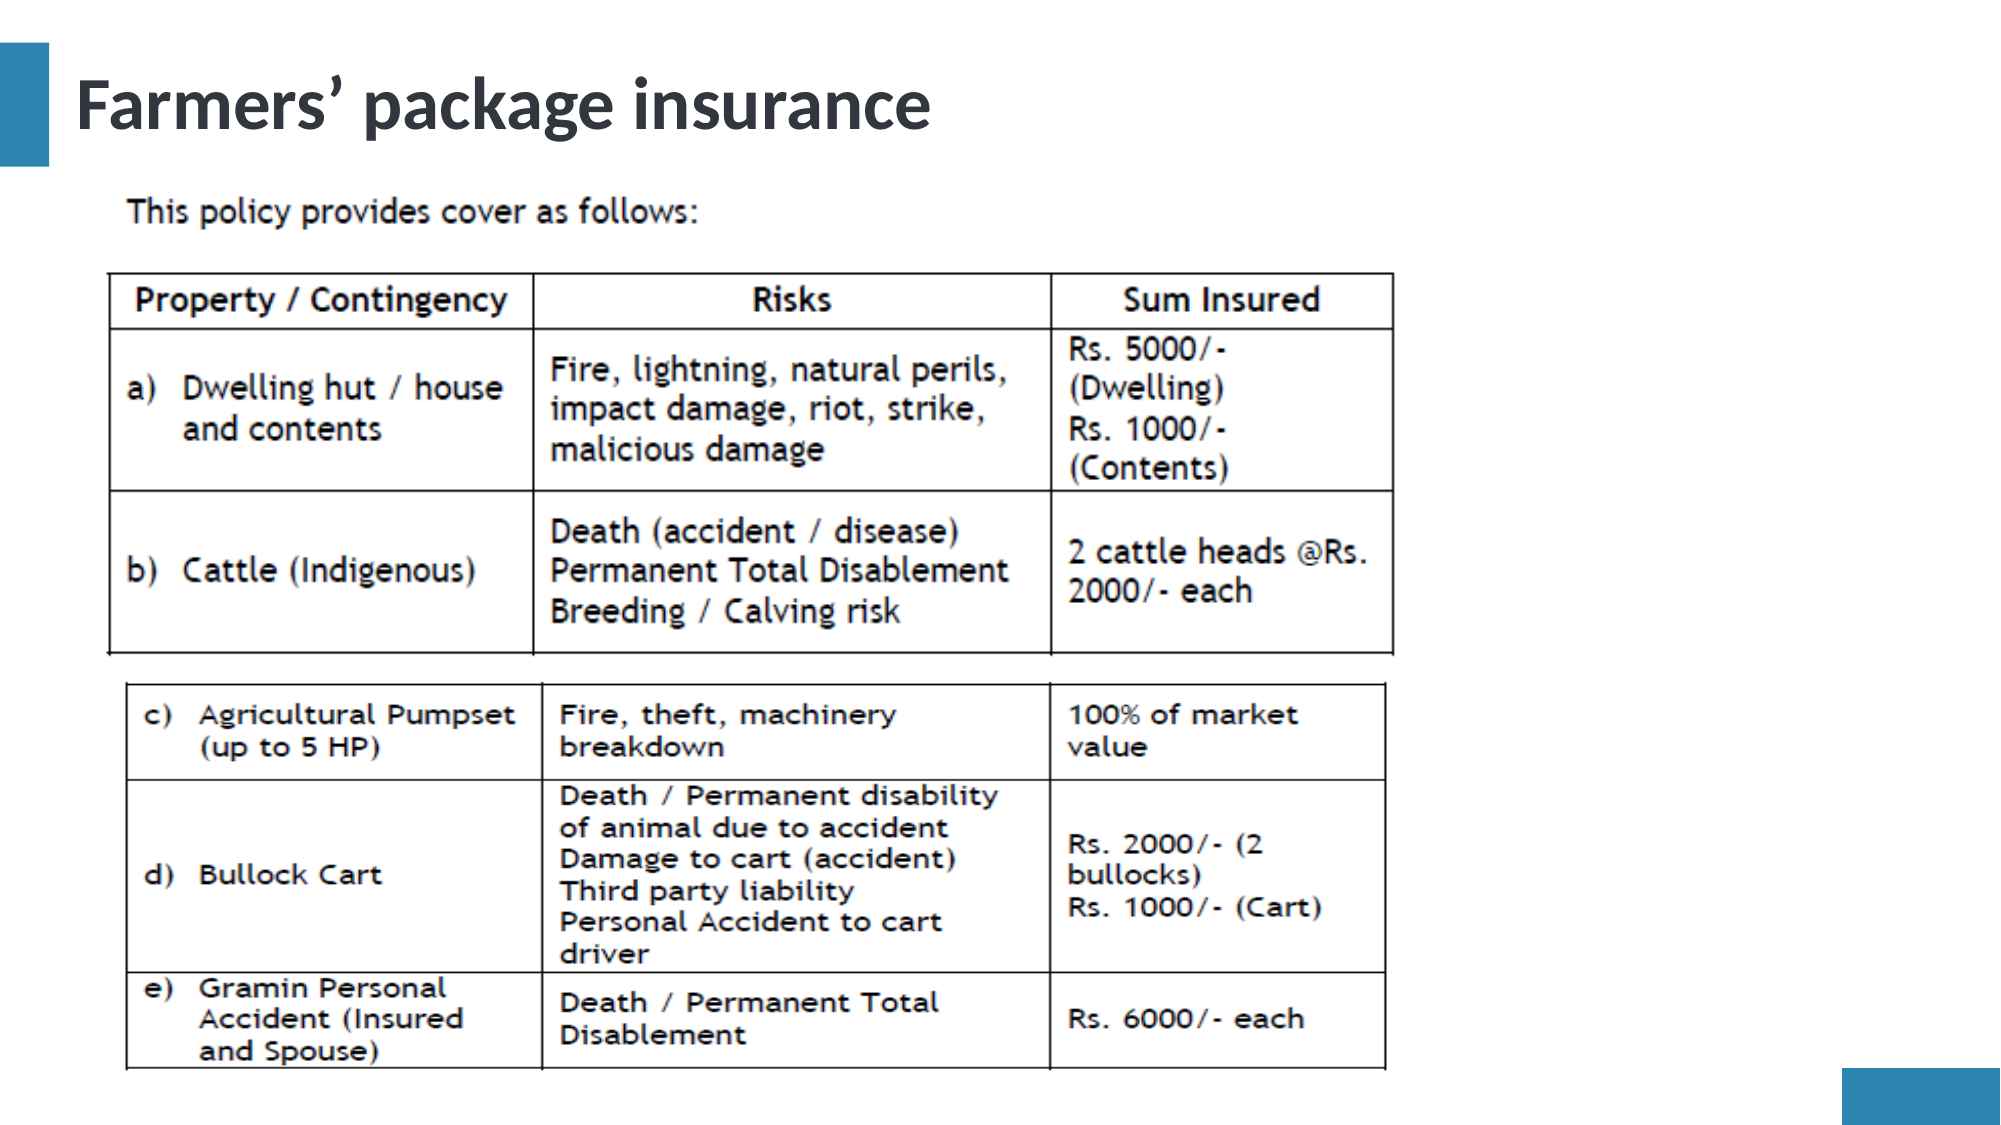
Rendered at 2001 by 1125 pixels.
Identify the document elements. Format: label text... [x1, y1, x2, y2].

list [99, 187, 1411, 663]
title Farmers’ package insurance [60, 42, 1951, 168]
picture [84, 663, 1411, 1111]
